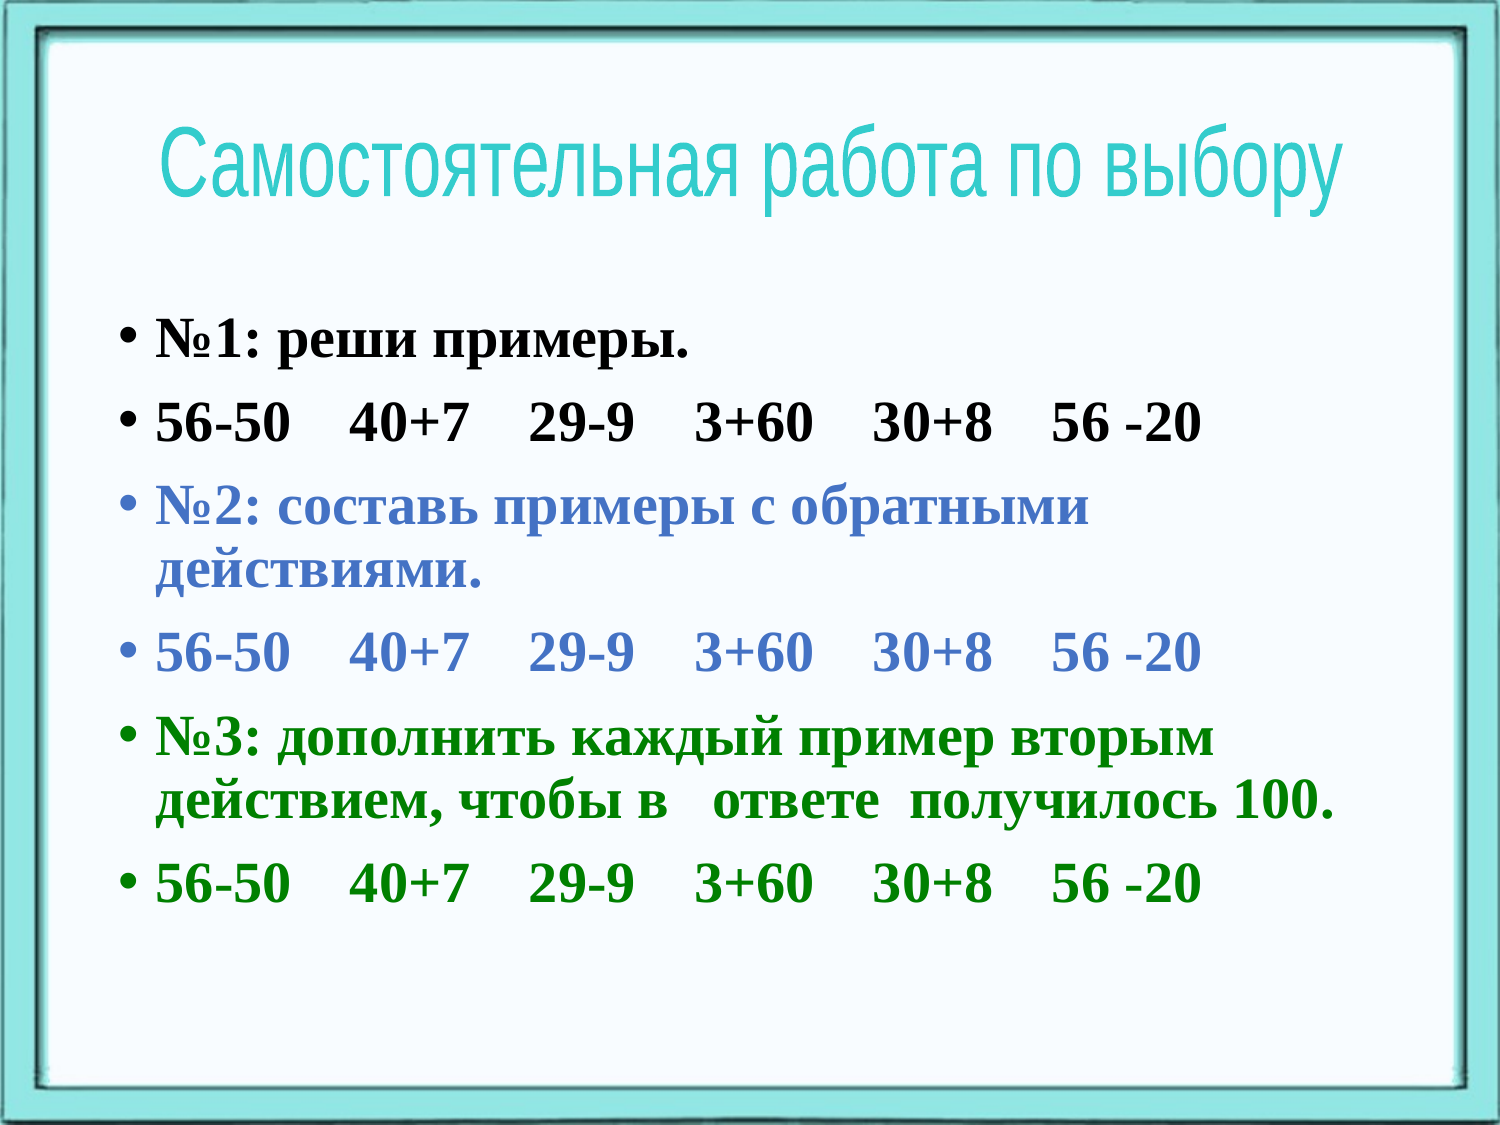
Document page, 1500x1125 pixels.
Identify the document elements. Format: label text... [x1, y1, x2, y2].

picture [0, 0, 1500, 1125]
list №1: реши примеры. 56-50 40+7 29-9 3+60 30+8 56 -20 №2: составь примеры с обратными действиями. 56-50 40+7 29-9 3+60 30+8 56 -20 №3: дополнить каждый пример вторым действием, чтобы в ответе получилось 100. 56-50 40+7 29-9 3+60 30+8 56 -20 [102, 299, 1398, 1014]
